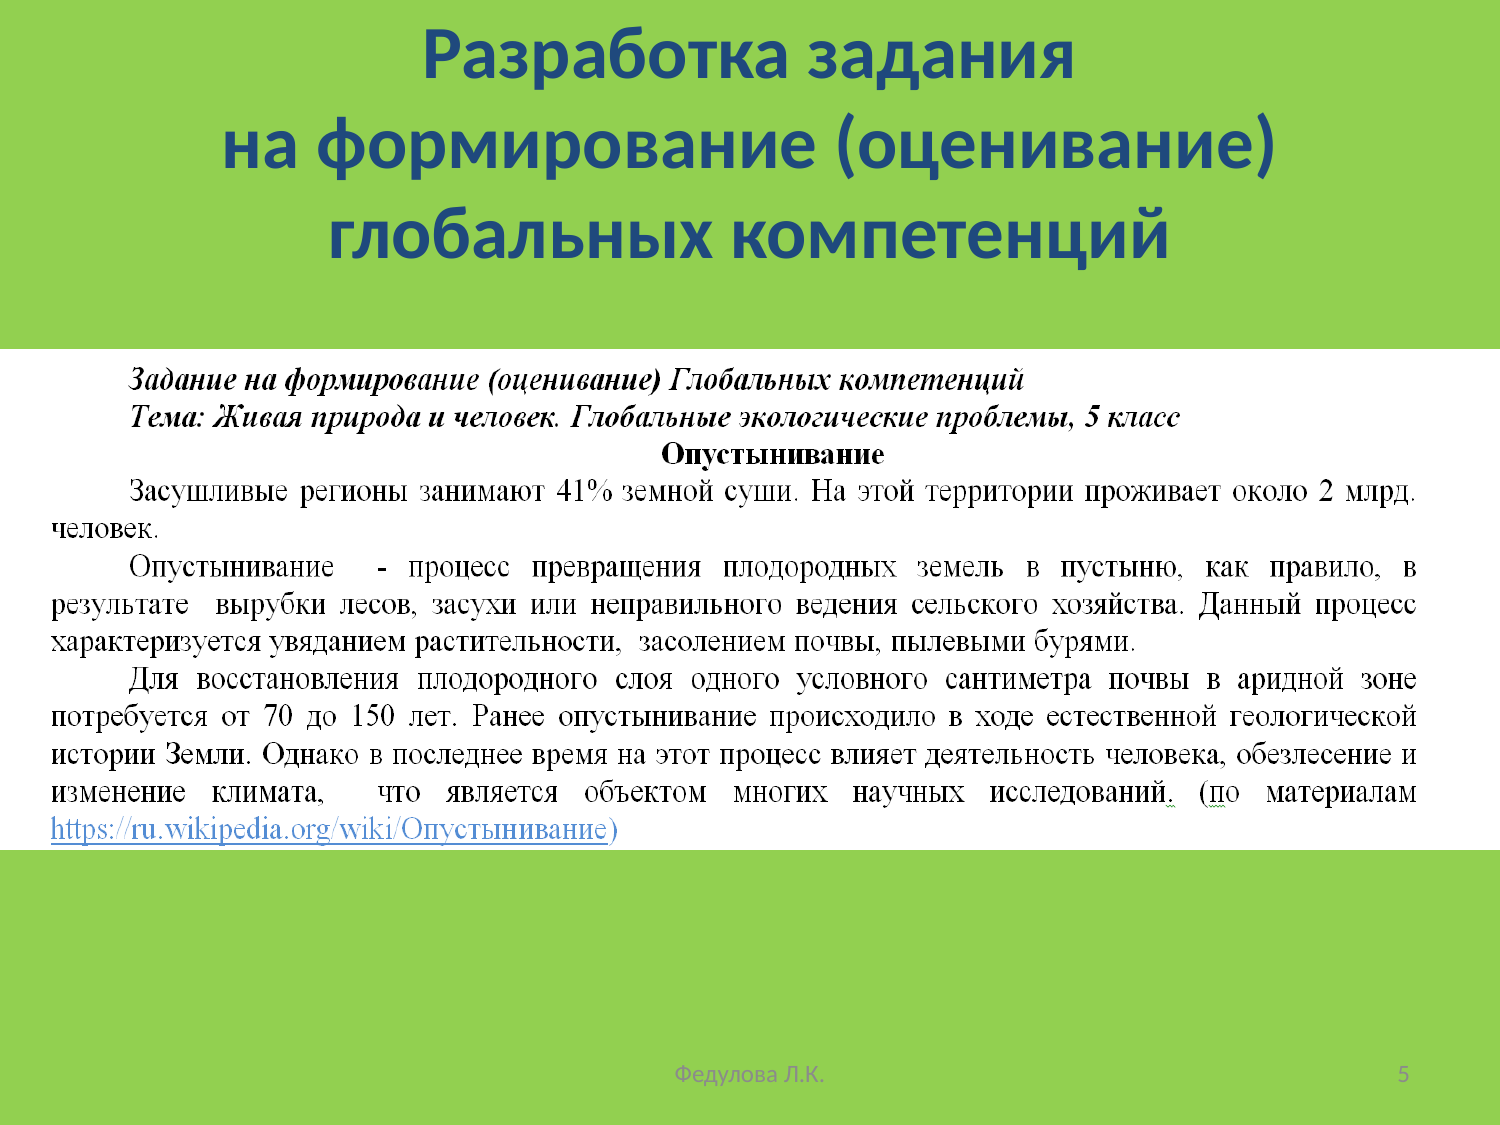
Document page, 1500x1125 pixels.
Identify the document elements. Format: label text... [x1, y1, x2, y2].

slide_number 5 [1074, 1042, 1425, 1103]
footer Федулова Л.К. [512, 1042, 988, 1103]
title Разработка задания на формирование (оценивание) глобальных компетенций [75, 45, 1425, 233]
picture [0, 349, 1500, 851]
